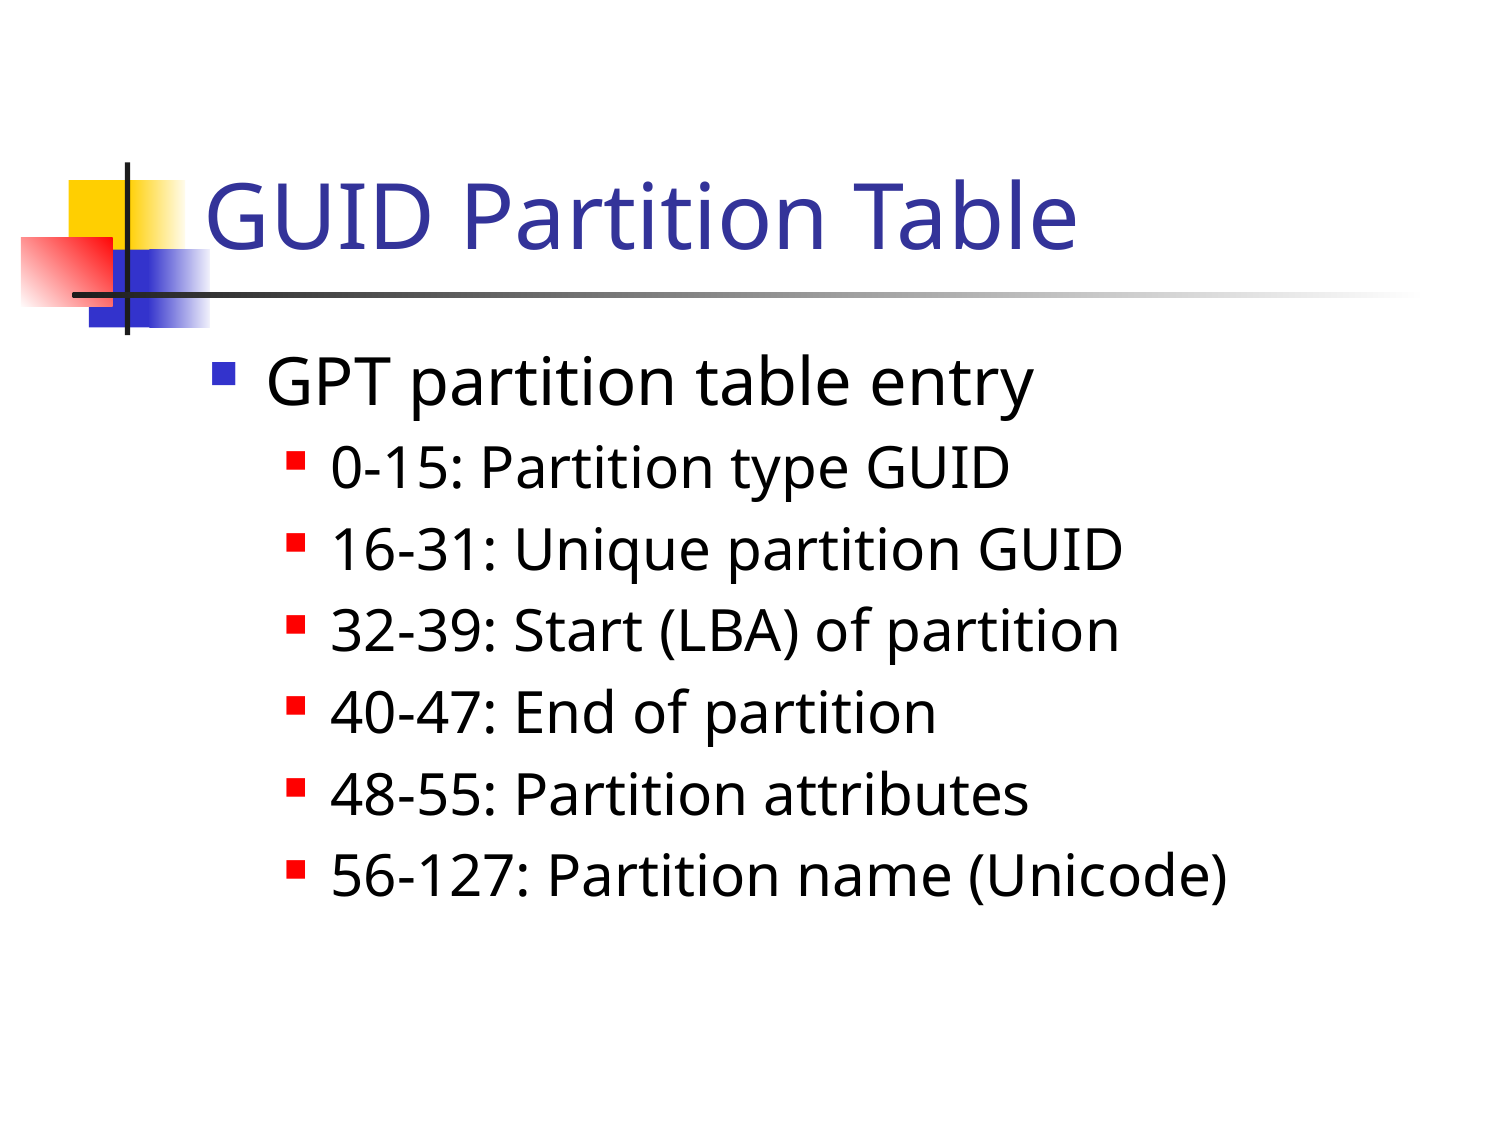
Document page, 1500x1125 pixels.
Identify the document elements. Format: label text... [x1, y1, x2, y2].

title GUID Partition Table [188, 34, 1468, 276]
list GPT partition table entry 0-15: Partition type GUID 16-31: Unique partition GUID 32-39: Start (LBA) of partition 40-47: End of partition 48-55: Partition attributes 56-127: Partition name (Unicode) [193, 330, 1470, 1007]
